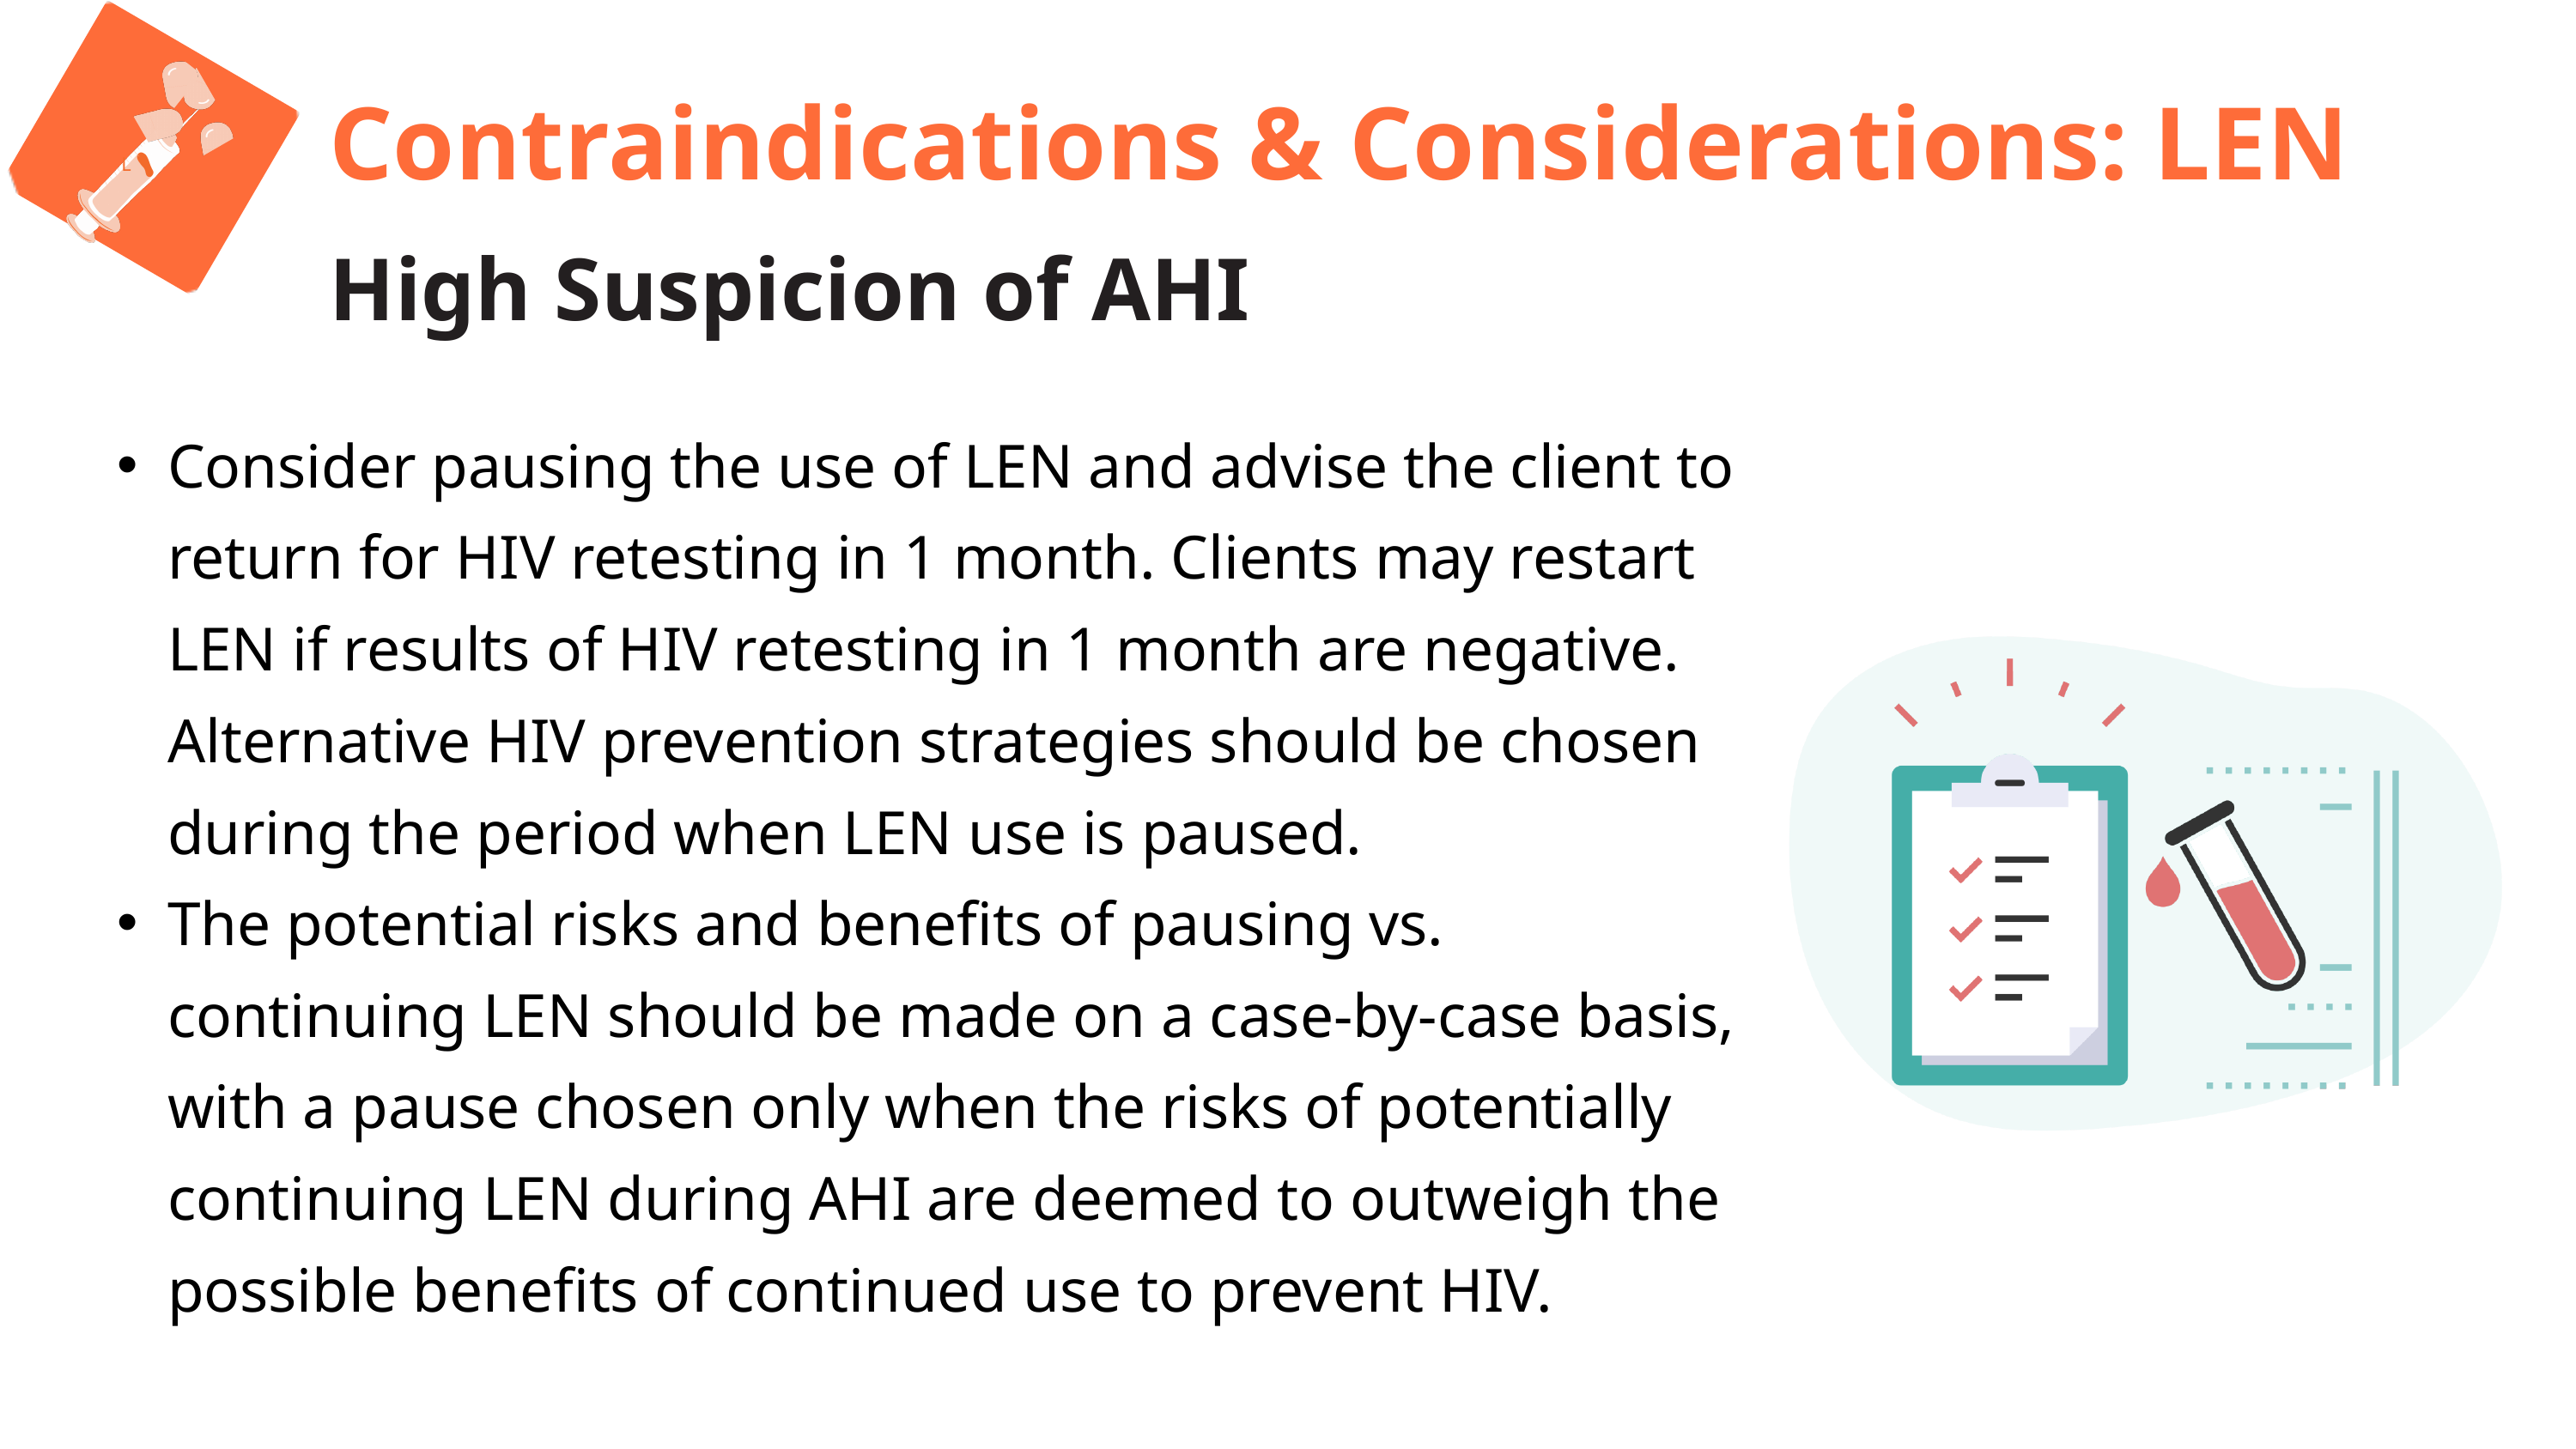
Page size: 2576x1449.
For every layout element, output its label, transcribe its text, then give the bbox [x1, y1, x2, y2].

text_box [0, 77, 62, 221]
text_box [112, 250, 221, 297]
text_box High Suspicion of AHI [329, 258, 1873, 338]
text_box [240, 77, 301, 216]
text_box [66, 52, 237, 243]
text_box [1776, 593, 2515, 1173]
text_box [77, 0, 195, 51]
text_box Consider pausing the use of LEN and advise the client to return for HIV retesting in 1 month. Clients may restart LEN if results of HIV retesting in 1 month are negative. Alternative HIV prevention strategies should be chosen during the period when LEN use is paused. The potential risks and benefits of pausing vs. continuing LEN should be made on a case-by-case basis, with a pause chosen only when the risks of potentially continuing LEN during AHI are deemed to outweigh the possible benefits of continued use to prevent HIV. [66, 408, 1754, 1325]
text_box Contraindications & Considerations: LEN [329, 107, 2576, 200]
